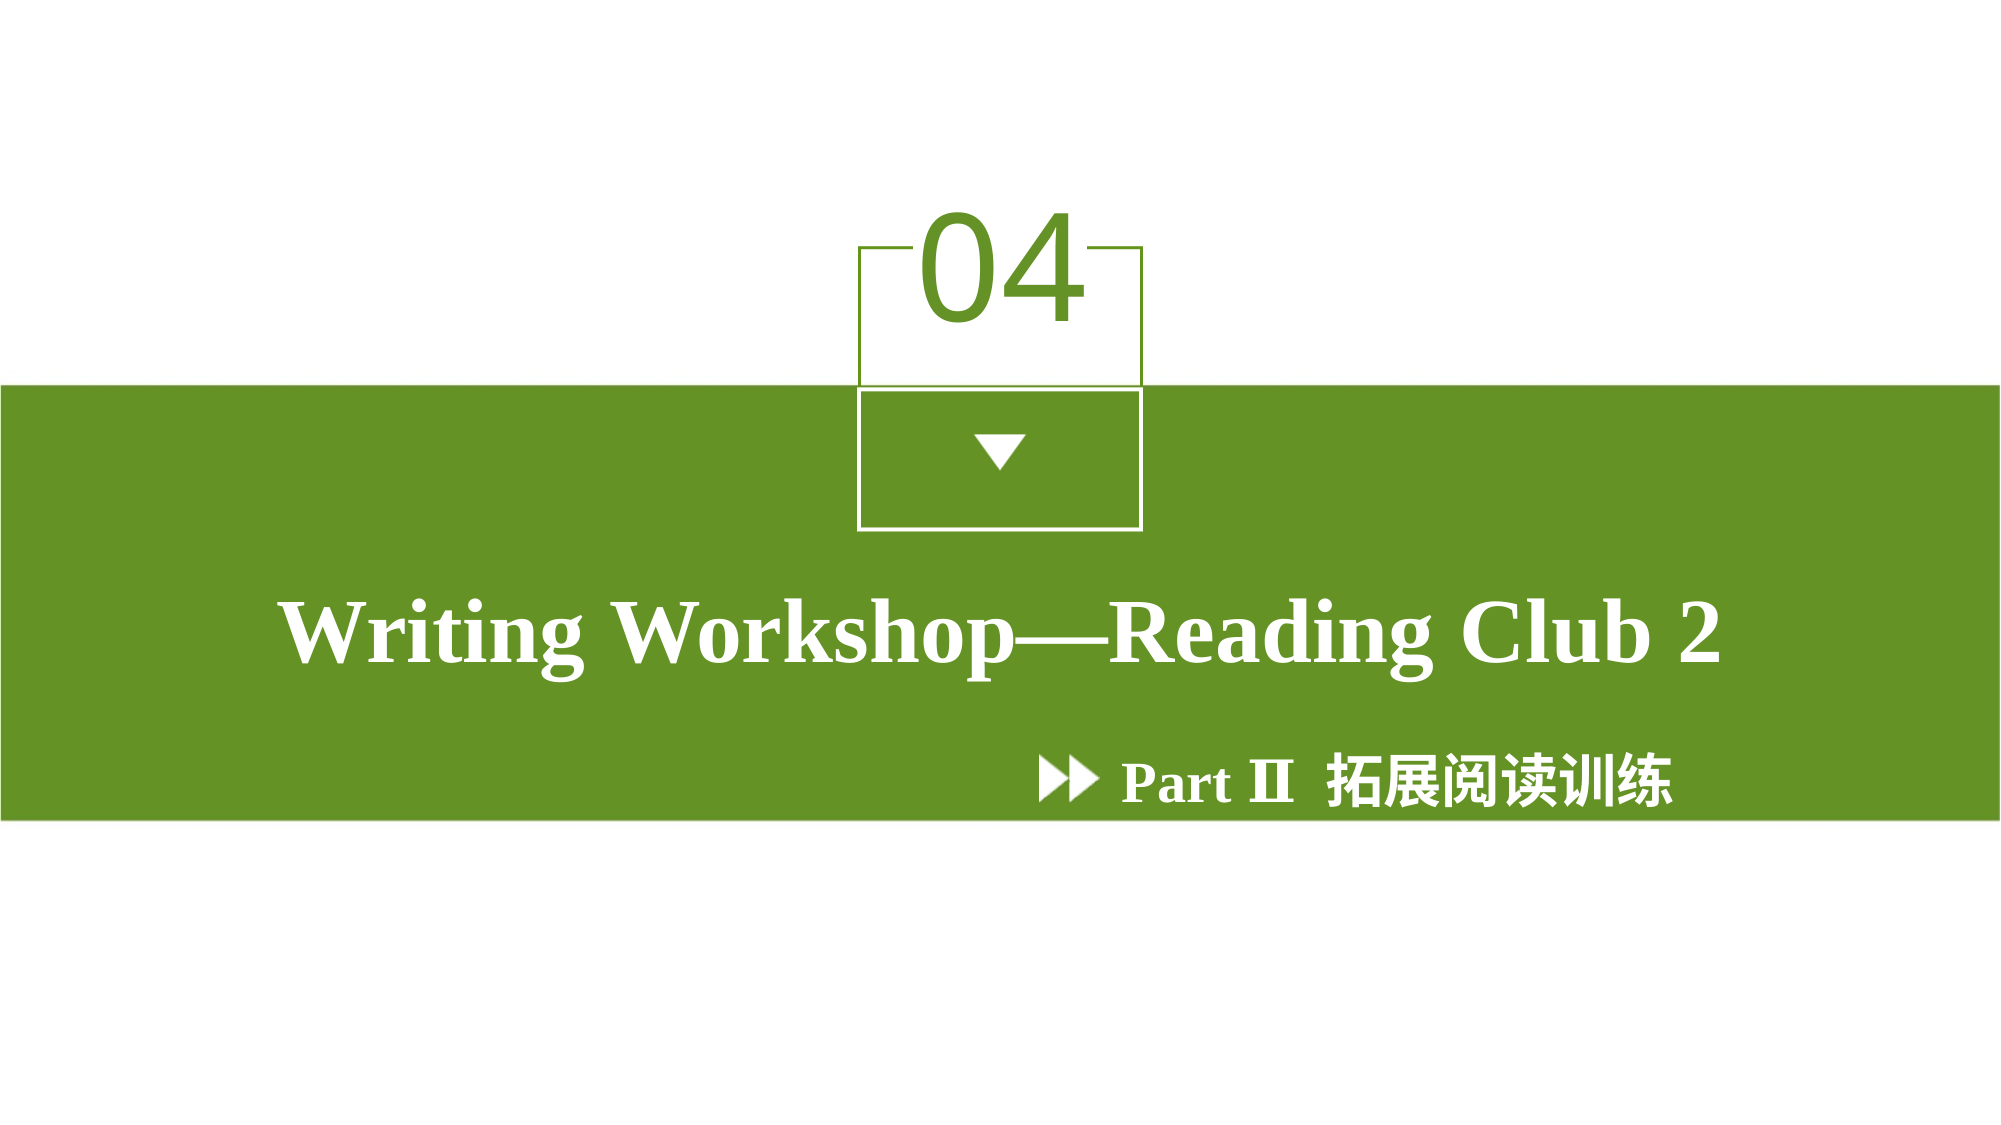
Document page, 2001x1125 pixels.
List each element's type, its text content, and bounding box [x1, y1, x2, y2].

text_box Writing Workshop—Reading Club 2 [0, 518, 2000, 732]
picture [0, 0, 2000, 518]
text_box Part Ⅱ 拓展阅读训练 [1121, 738, 1997, 821]
text_box 04 [896, 171, 1106, 353]
picture [0, 732, 2000, 1125]
